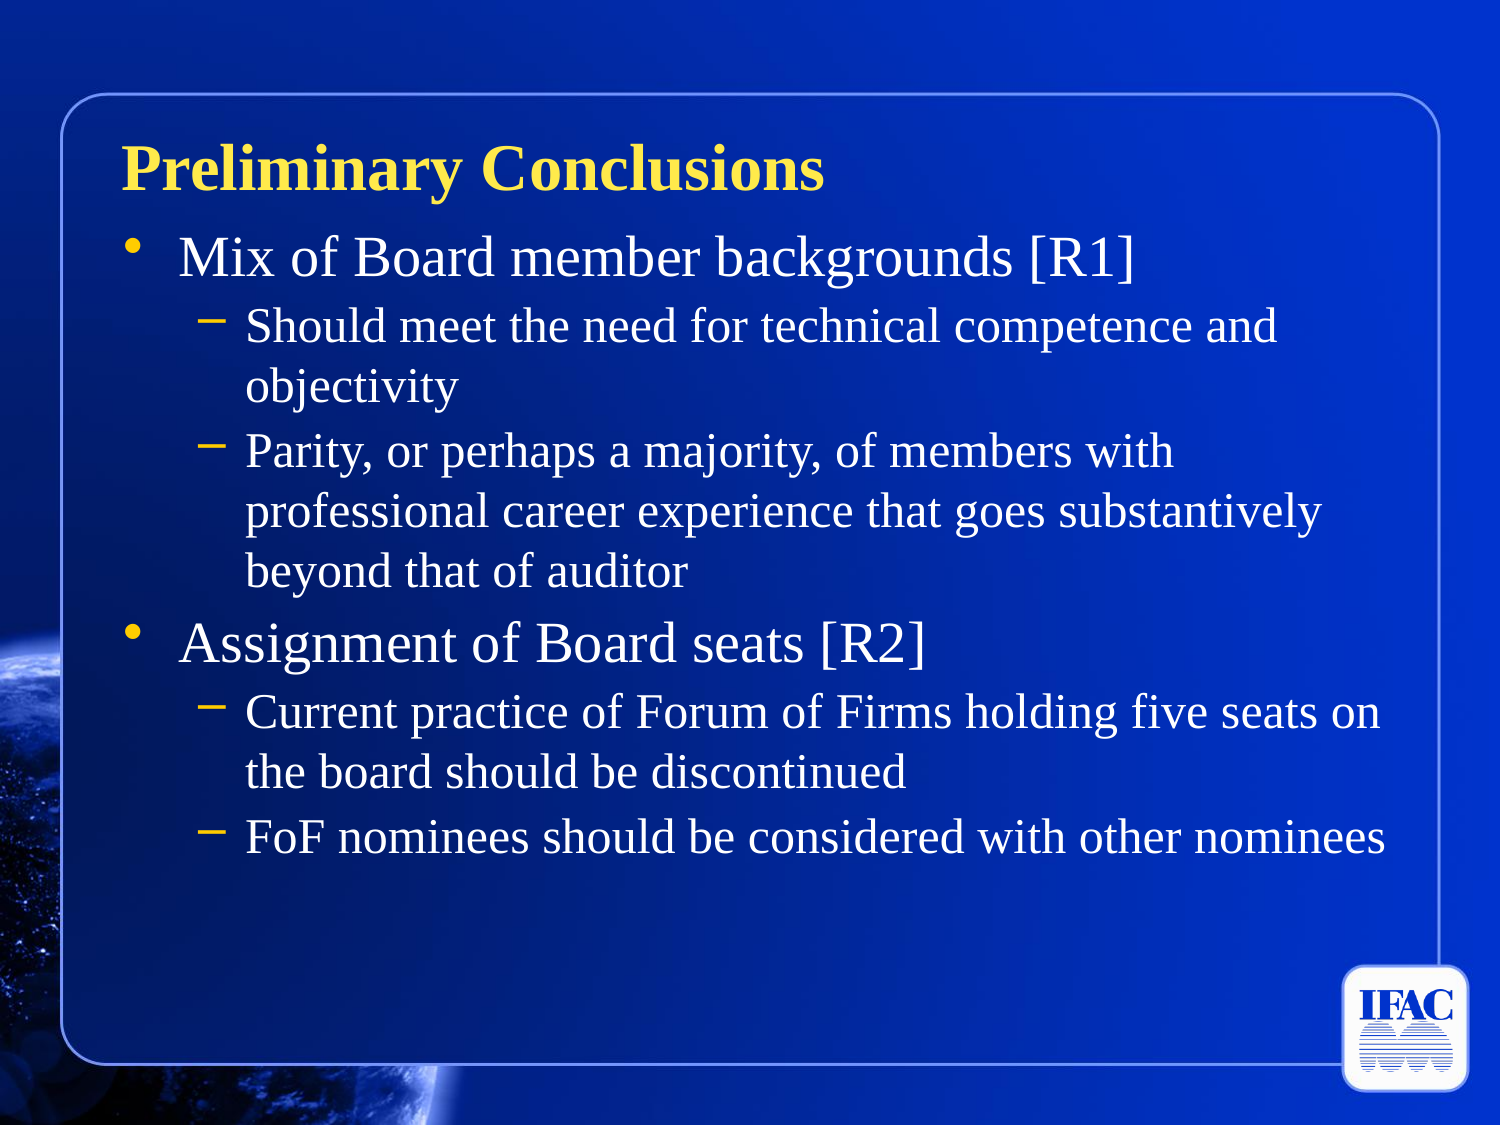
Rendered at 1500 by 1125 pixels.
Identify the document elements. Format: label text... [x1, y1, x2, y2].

picture [0, 0, 1500, 1125]
list Preliminary Conclusions [105, 116, 1409, 222]
list Mix of Board member backgrounds [R1] Should meet the need for technical competence and objectivity Parity, or perhaps a majority, of members with professional career experience that goes substantively beyond that of auditor Assignment of Board seats [R2] Current practice of Forum of Firms holding five seats on the board should be discontinued FoF nominees should be considered with other nominees [107, 210, 1411, 1048]
